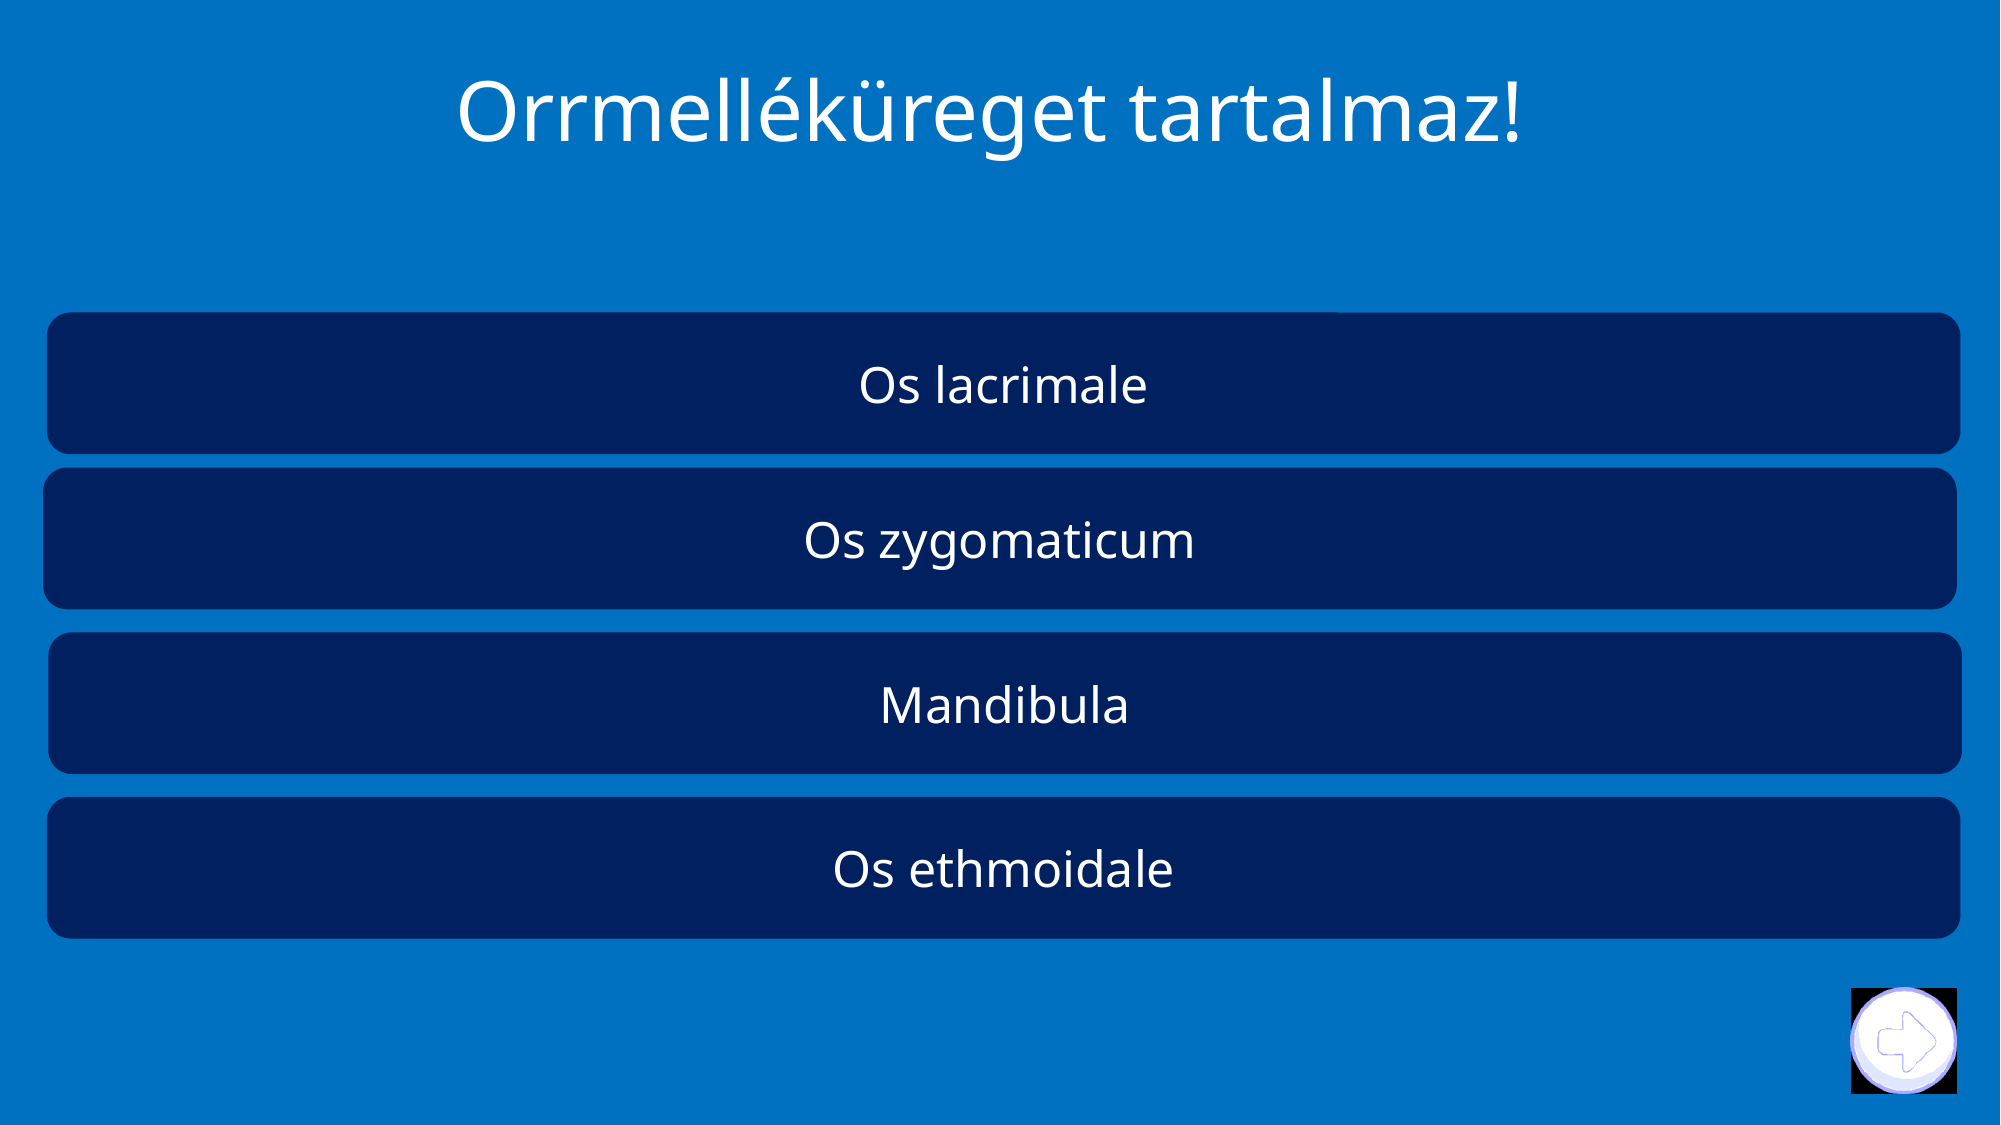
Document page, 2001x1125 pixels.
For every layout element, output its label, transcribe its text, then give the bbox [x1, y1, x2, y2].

text_box Orrmelléküreget tartalmaz! [46, 31, 1956, 186]
text_box Os zygomaticum [43, 467, 1957, 610]
text_box Os lacrimale [46, 312, 1961, 455]
text_box Os ethmoidale [46, 796, 1961, 939]
text_box Mandibula [48, 632, 1962, 775]
picture [1850, 987, 1957, 1095]
